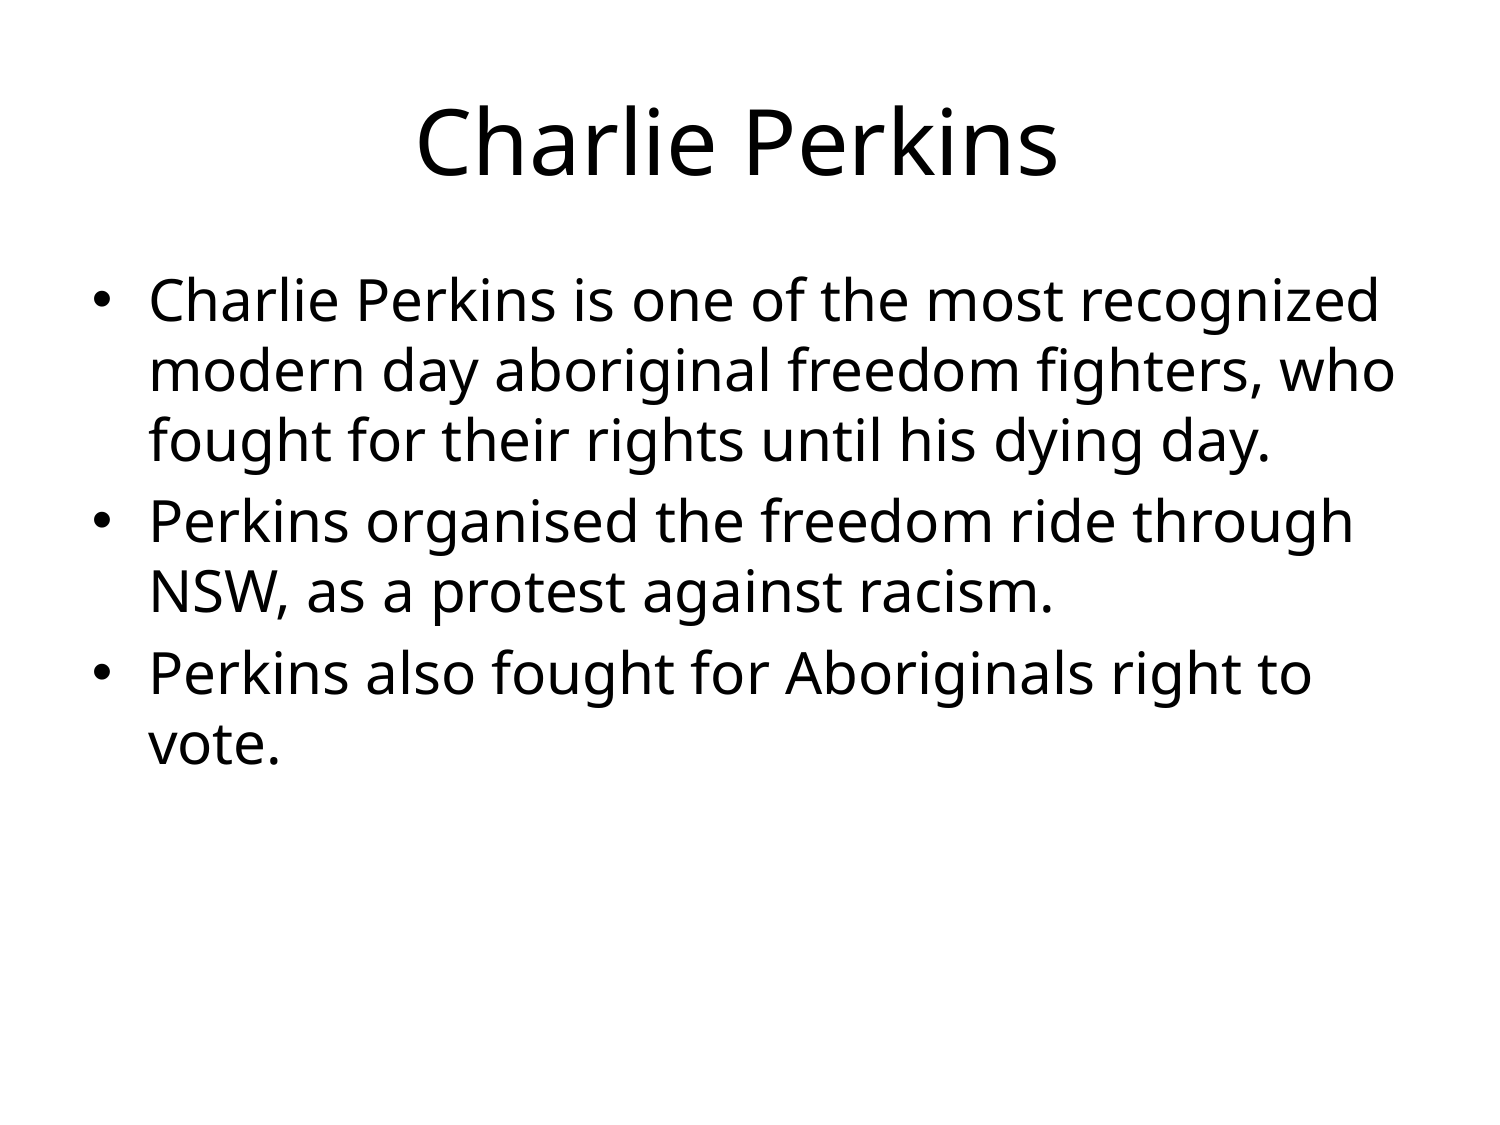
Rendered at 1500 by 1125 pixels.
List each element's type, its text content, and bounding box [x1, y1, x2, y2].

title Charlie Perkins [74, 44, 1426, 233]
list Charlie Perkins is one of the most recognized modern day aboriginal freedom fighters, who fought for their rights until his dying day. Perkins organised the freedom ride through NSW, as a protest against racism. Perkins also fought for Aboriginals right to vote. [76, 255, 1428, 999]
